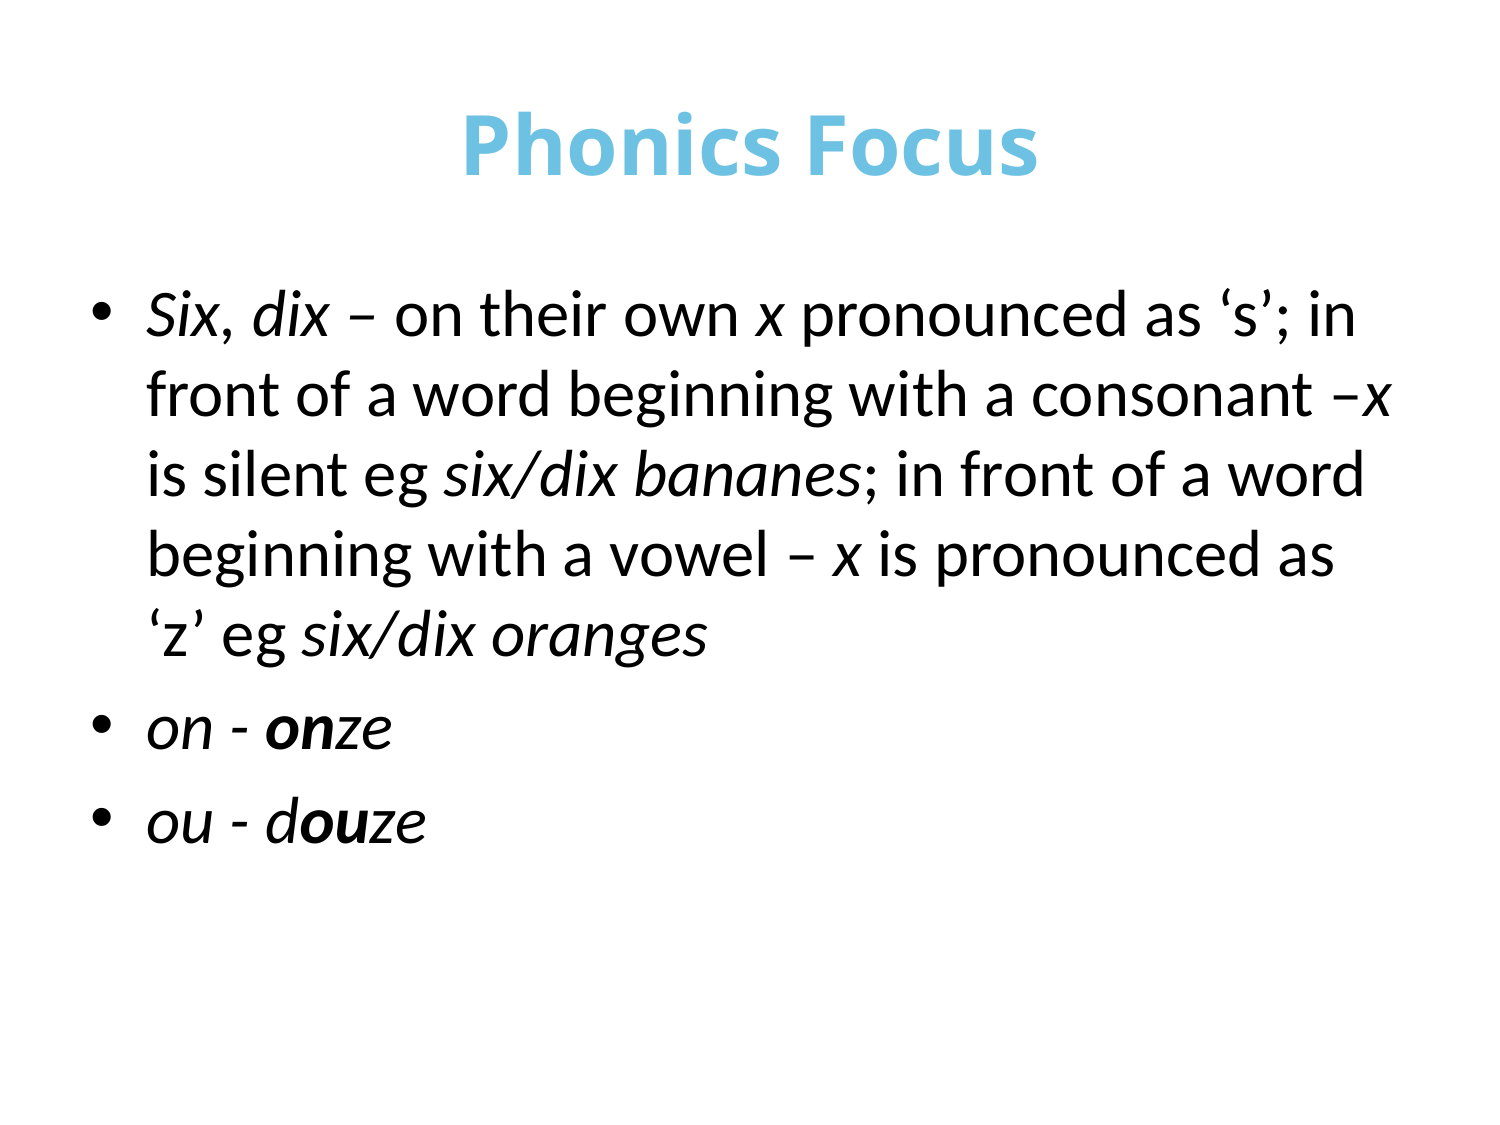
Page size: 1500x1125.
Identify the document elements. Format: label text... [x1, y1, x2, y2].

list Six, dix – on their own x pronounced as ‘s’; in front of a word beginning with a consonant –x is silent eg six/dix bananes; in front of a word beginning with a vowel – x is pronounced as ‘z’ eg six/dix oranges on - onze ou - douze [75, 262, 1425, 1005]
title Phonics Focus [75, 45, 1425, 233]
